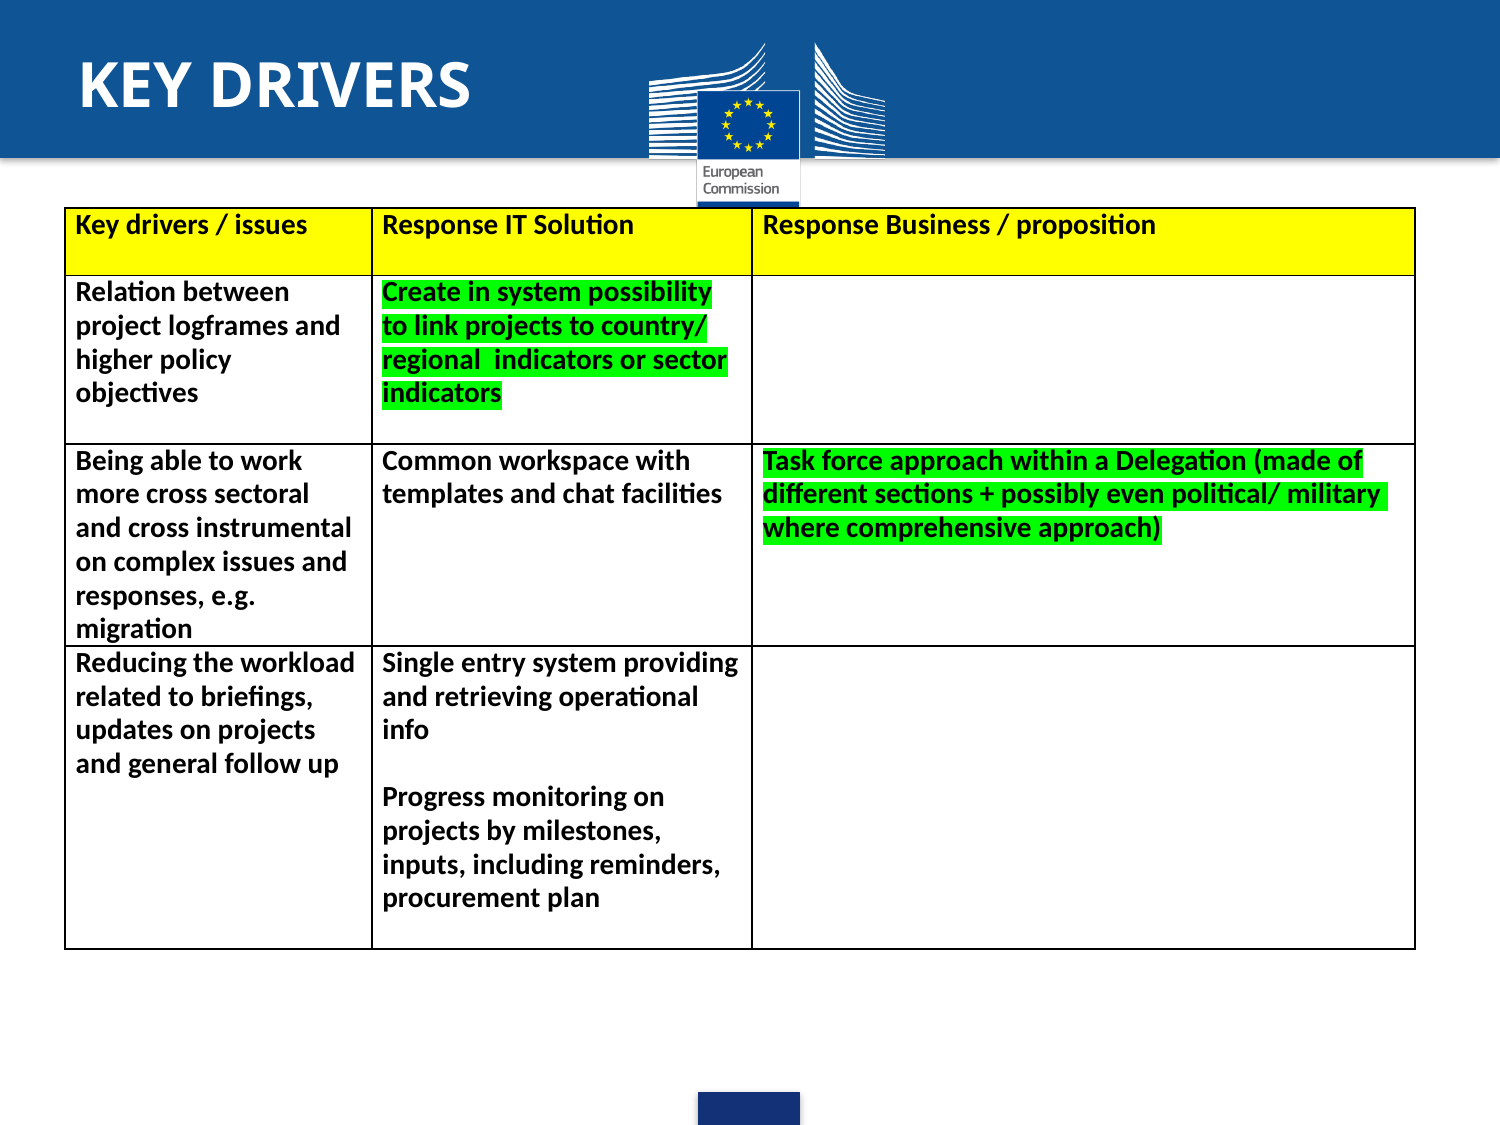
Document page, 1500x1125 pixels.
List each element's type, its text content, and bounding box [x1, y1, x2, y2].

table_cell Being able to work more cross sectoral and cross instrumental on complex issues and responses, e.g. migration [66, 445, 371, 645]
table_cell Reducing the workload related to briefings, updates on projects and general follow up [66, 647, 371, 948]
table_cell Relation between project logframes and higher policy objectives [66, 276, 371, 443]
table_cell [753, 276, 1414, 443]
table_cell Single entry system providing and retrieving operational info Progress monitoring on projects by milestones, inputs, including reminders, procurement plan [373, 647, 751, 948]
table_header Response IT Solution [373, 209, 751, 275]
table_header Key drivers / issues [66, 209, 371, 275]
table_cell Common workspace with templates and chat facilities [373, 445, 751, 645]
table_cell Task force approach within a Delegation (made of different sections + possibly even political/ military where comprehensive approach) [753, 445, 1414, 645]
table_cell [753, 647, 1414, 948]
picture [649, 159, 885, 207]
text_box KEY DRIVERS [3, 5, 1354, 159]
table_header Response Business / proposition [753, 209, 1414, 275]
table_cell Create in system possibility to link projects to country/ regional indicators or sector indicators [373, 276, 751, 443]
